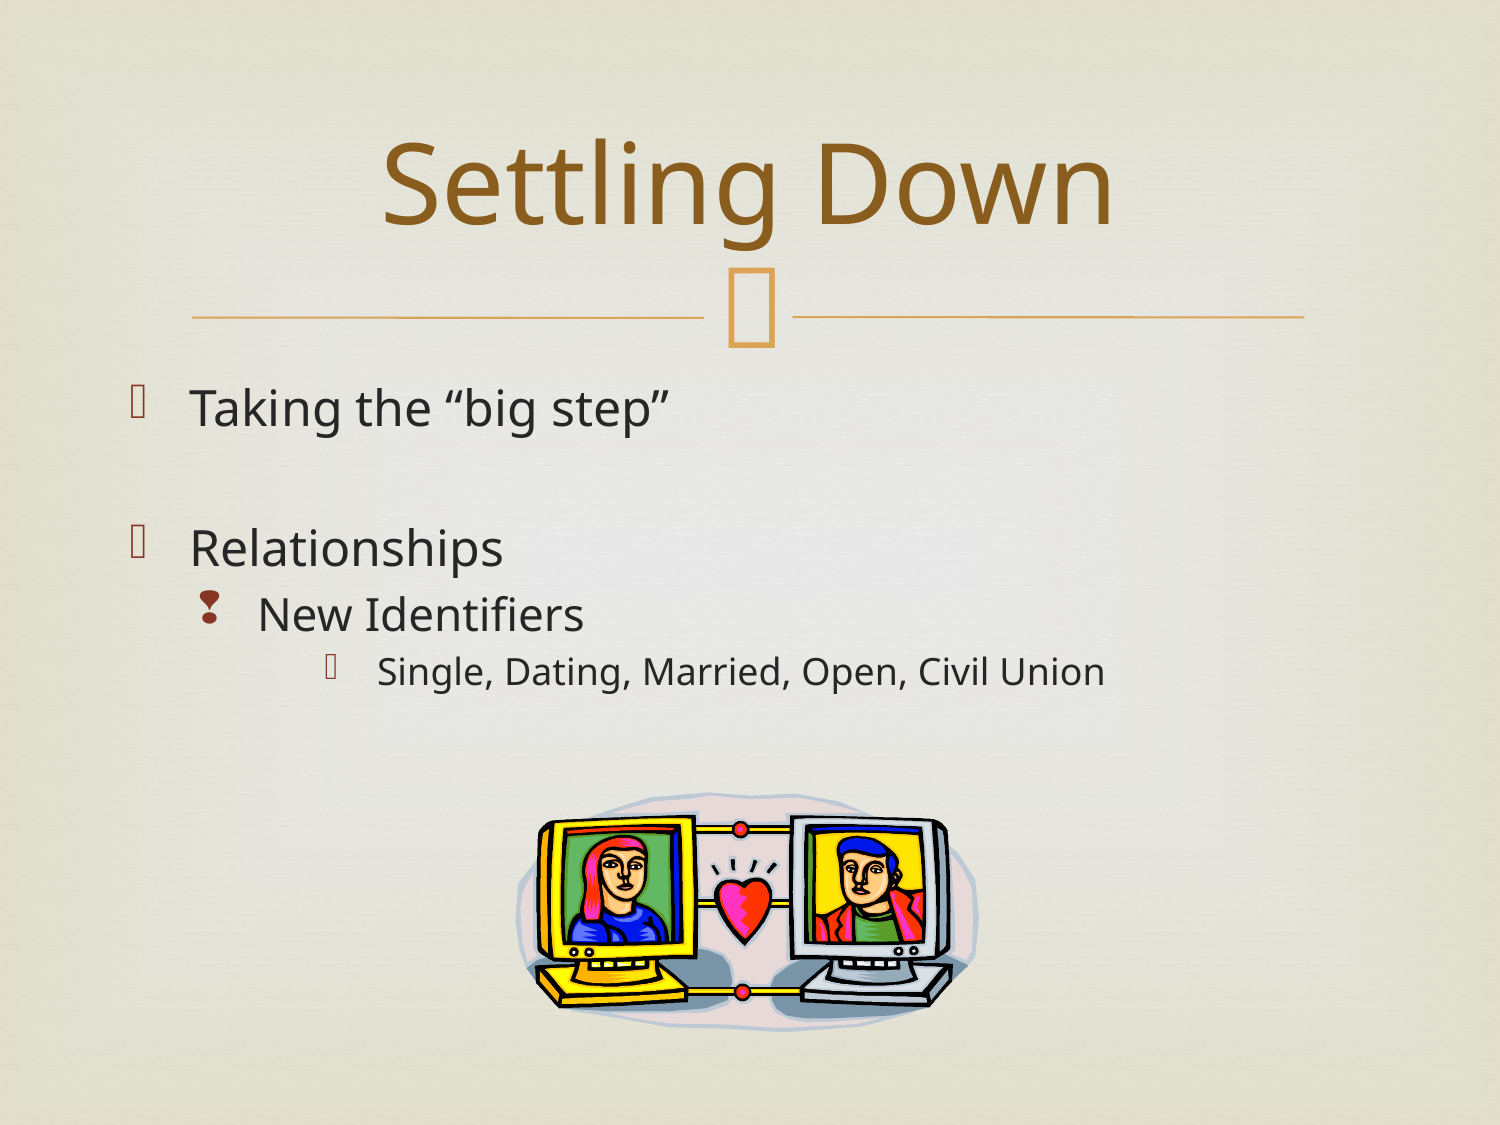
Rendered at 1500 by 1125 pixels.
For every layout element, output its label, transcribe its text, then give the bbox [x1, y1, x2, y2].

title Settling Down [112, 93, 1386, 267]
list Taking the “big step” Relationships New Identifiers Single, Dating, Married, Open, Civil Union [114, 368, 1386, 1005]
picture [514, 786, 985, 1038]
